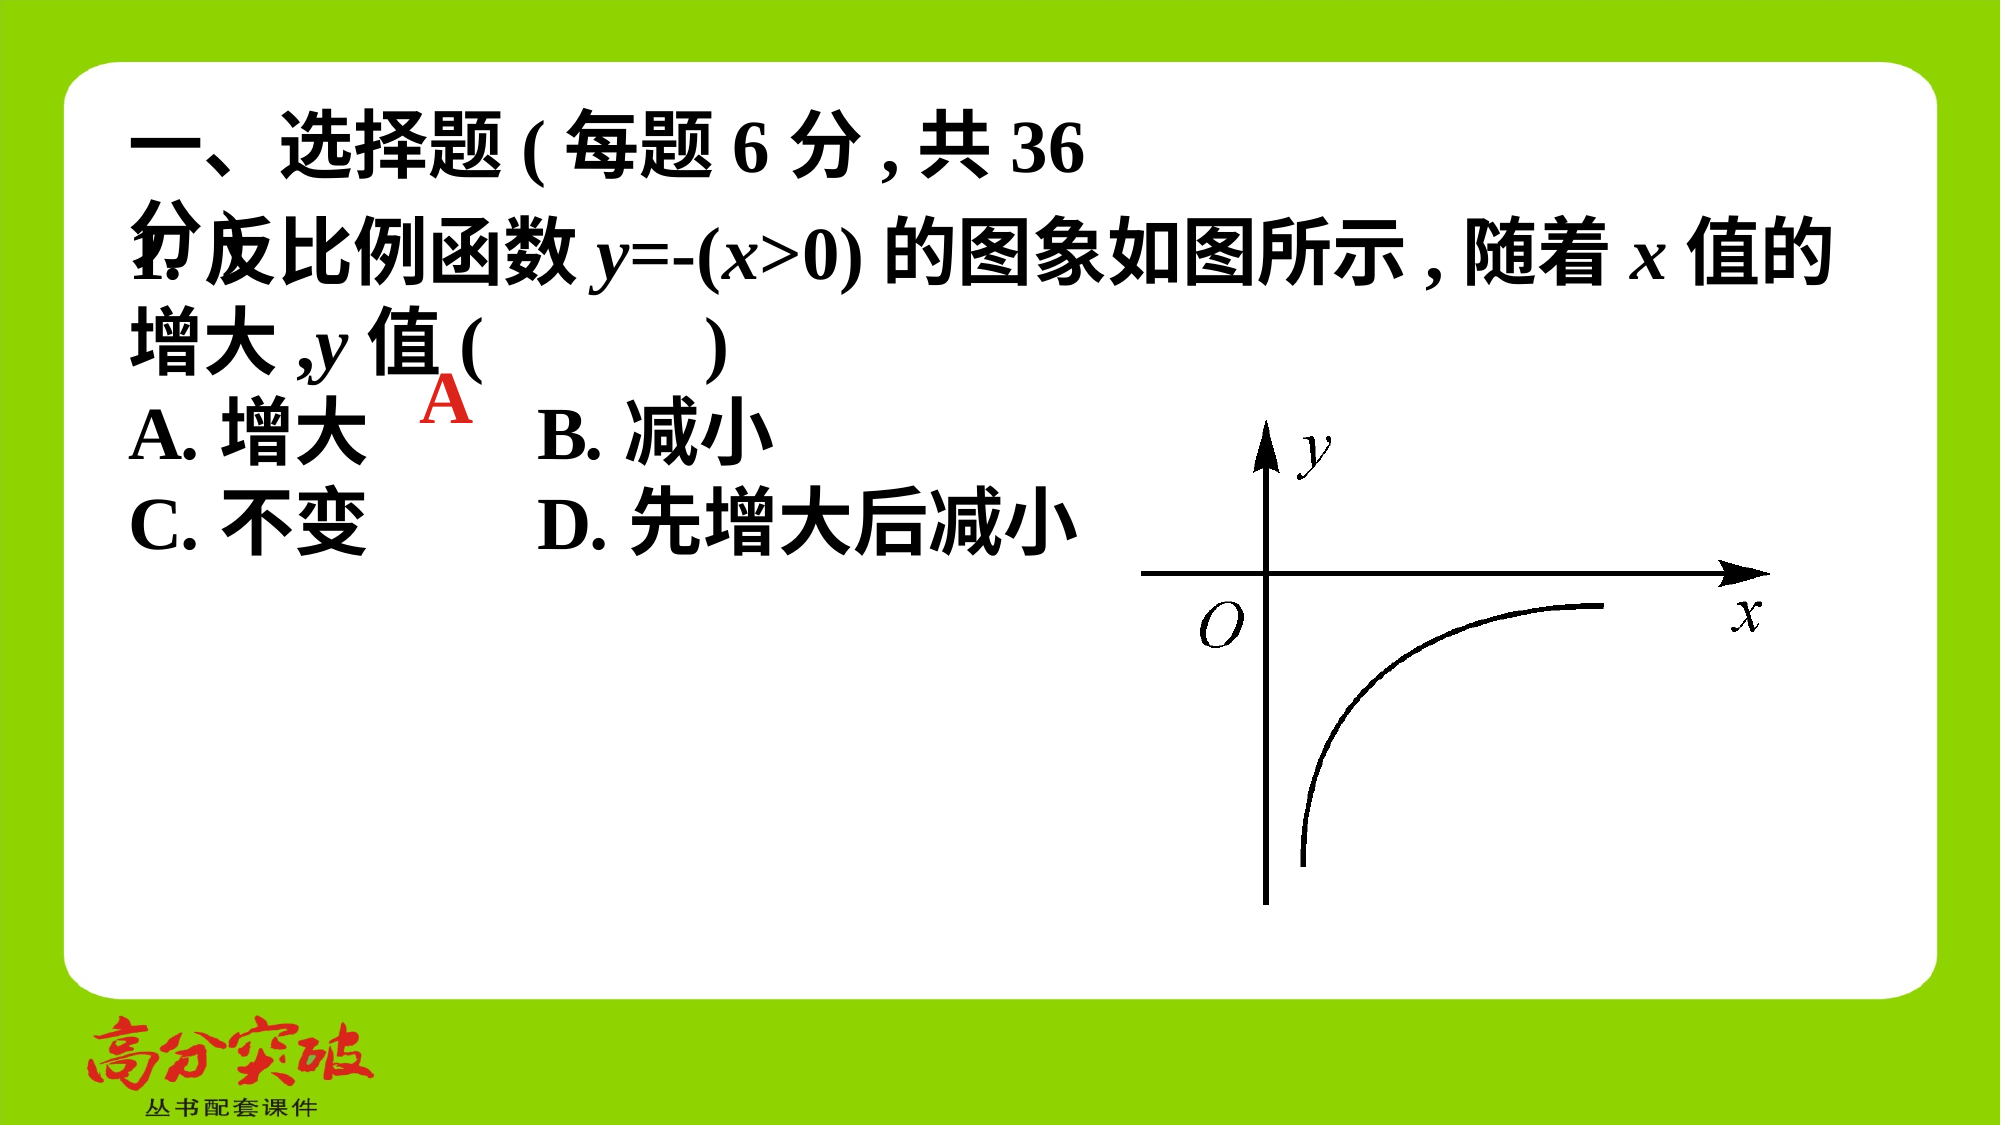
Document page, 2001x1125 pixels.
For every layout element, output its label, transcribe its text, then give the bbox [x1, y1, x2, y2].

picture [0, 0, 2001, 1125]
text_box A [405, 341, 528, 446]
text_box 一、选择题(每题6分,共36分) [114, 89, 1116, 285]
